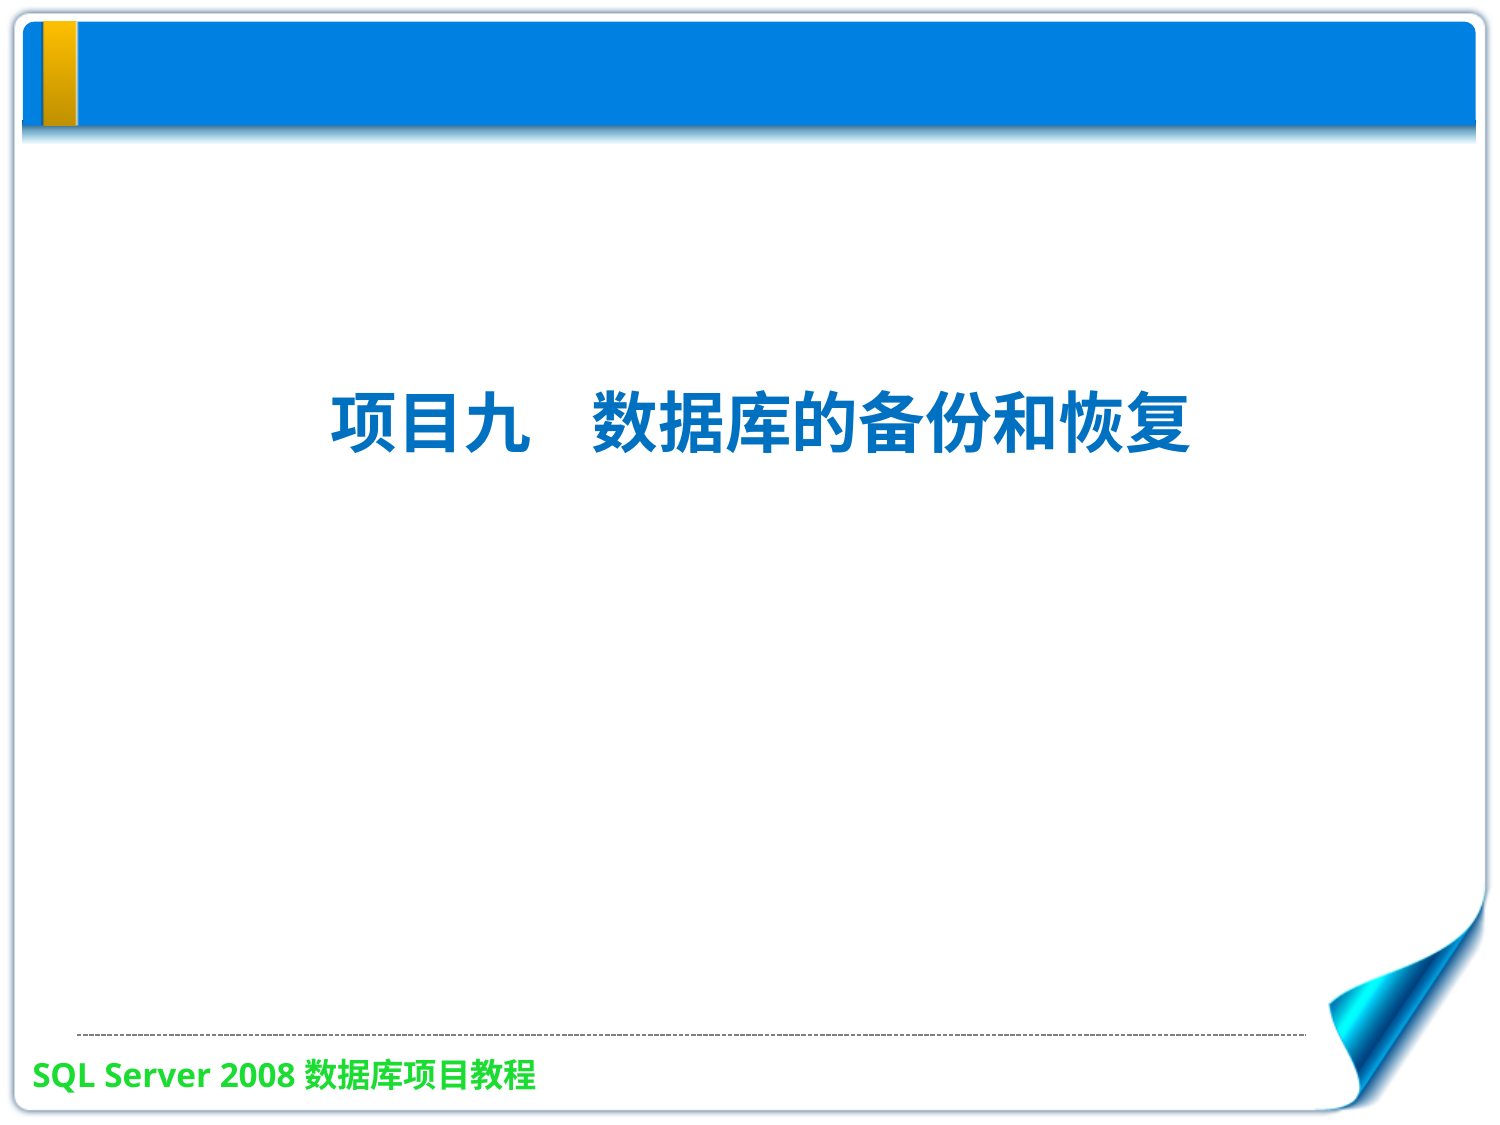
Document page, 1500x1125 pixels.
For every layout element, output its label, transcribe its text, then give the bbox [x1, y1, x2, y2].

subtitle 项目九 数据库的备份和恢复 [159, 373, 1365, 528]
picture [0, 0, 1500, 1125]
